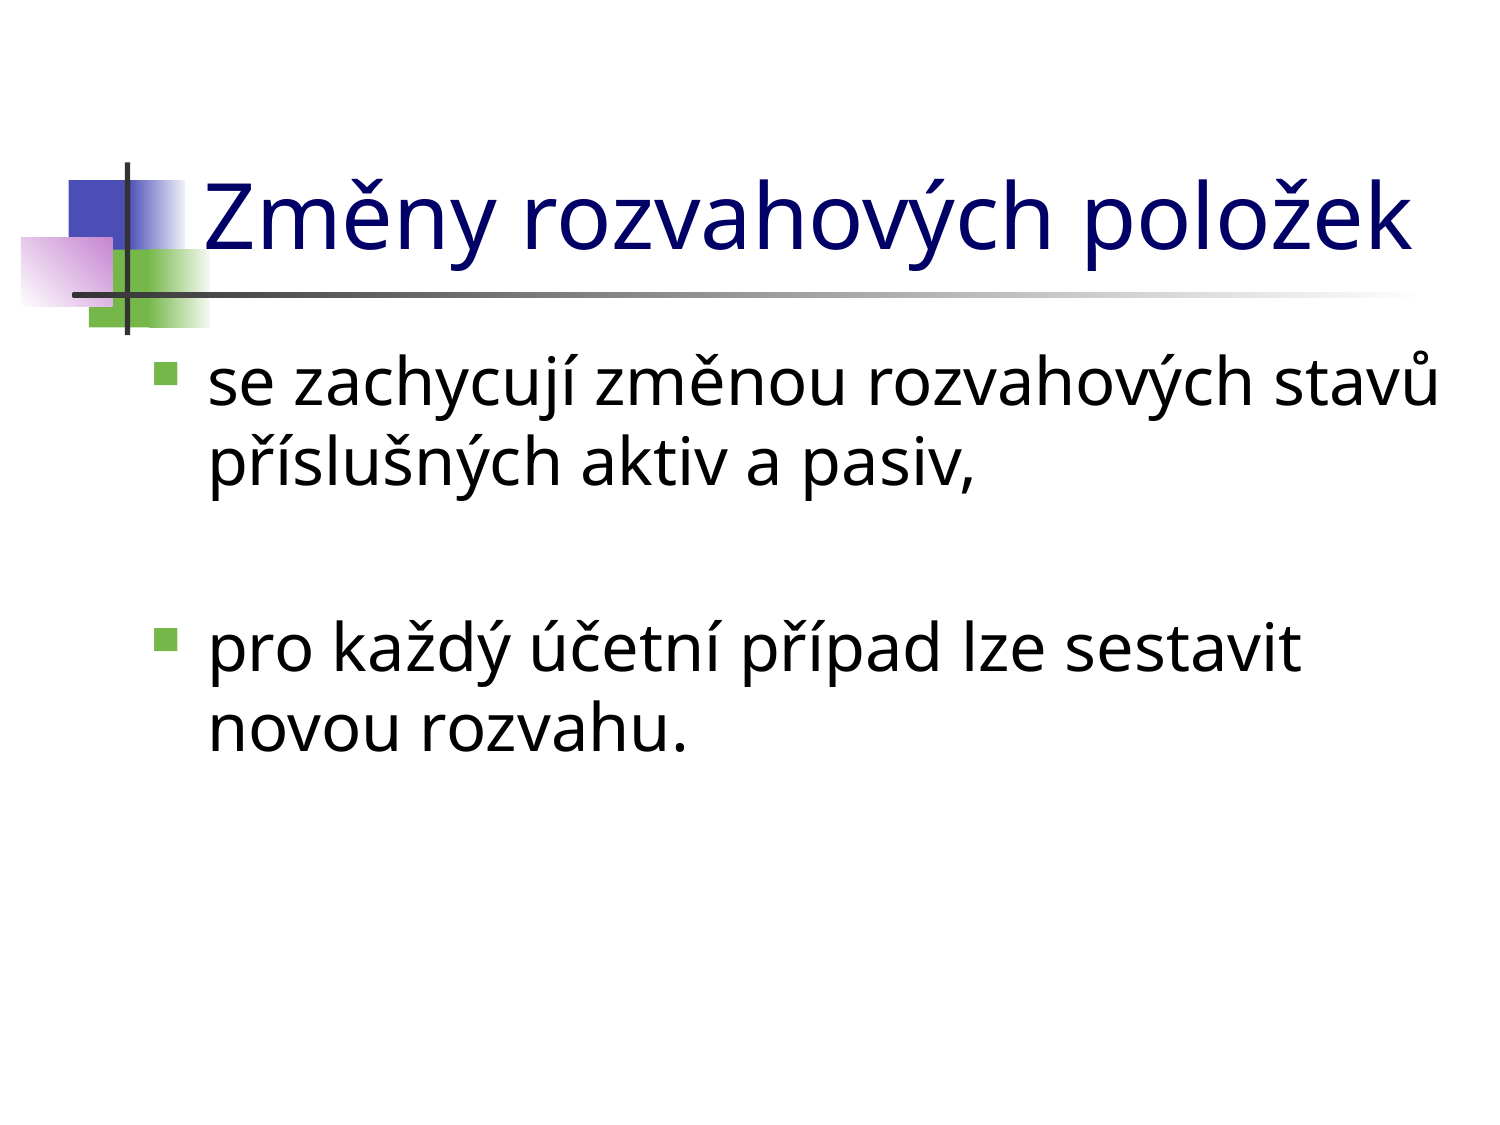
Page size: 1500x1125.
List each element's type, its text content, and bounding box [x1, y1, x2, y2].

list se zachycují změnou rozvahových stavů příslušných aktiv a pasiv, pro každý účetní případ lze sestavit novou rozvahu. [135, 331, 1469, 1006]
title Změny rozvahových položek [188, 35, 1468, 275]
